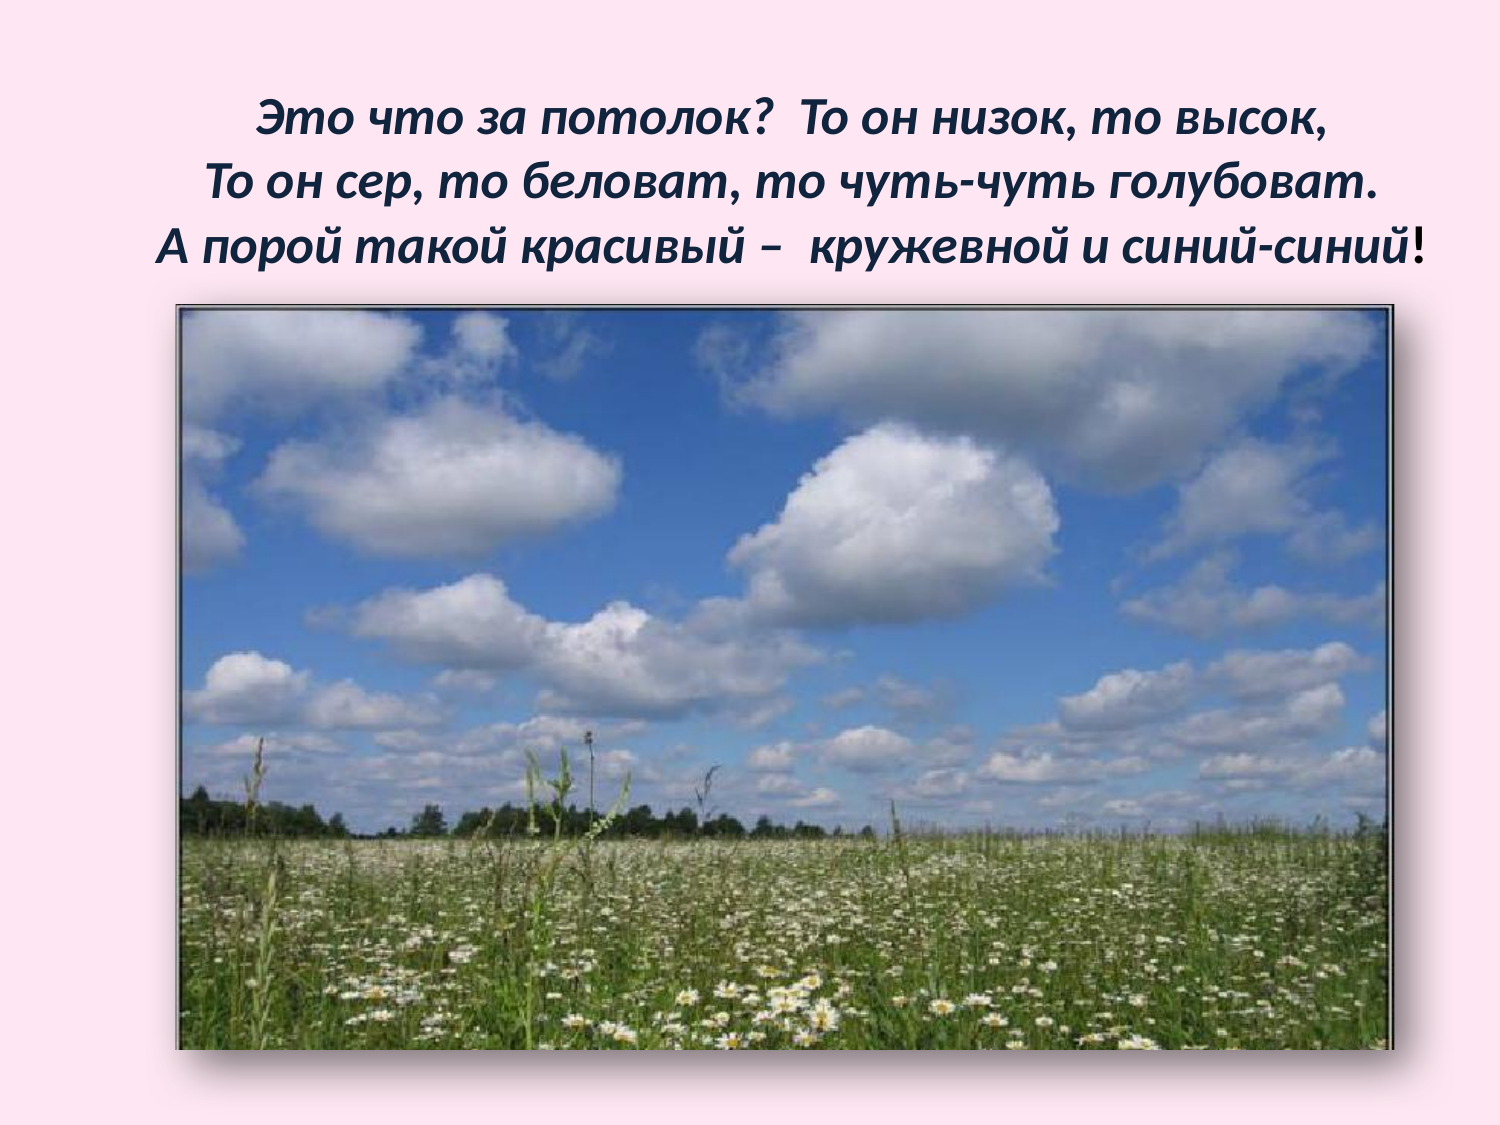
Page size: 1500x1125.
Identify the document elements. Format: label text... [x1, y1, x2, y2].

title Это что за потолок? То он низок, то высок, То он сер, то беловат, то чуть-чуть голубоват. А порой такой красивый – кружевной и синий-синий! [117, 46, 1468, 375]
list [175, 304, 1395, 1050]
